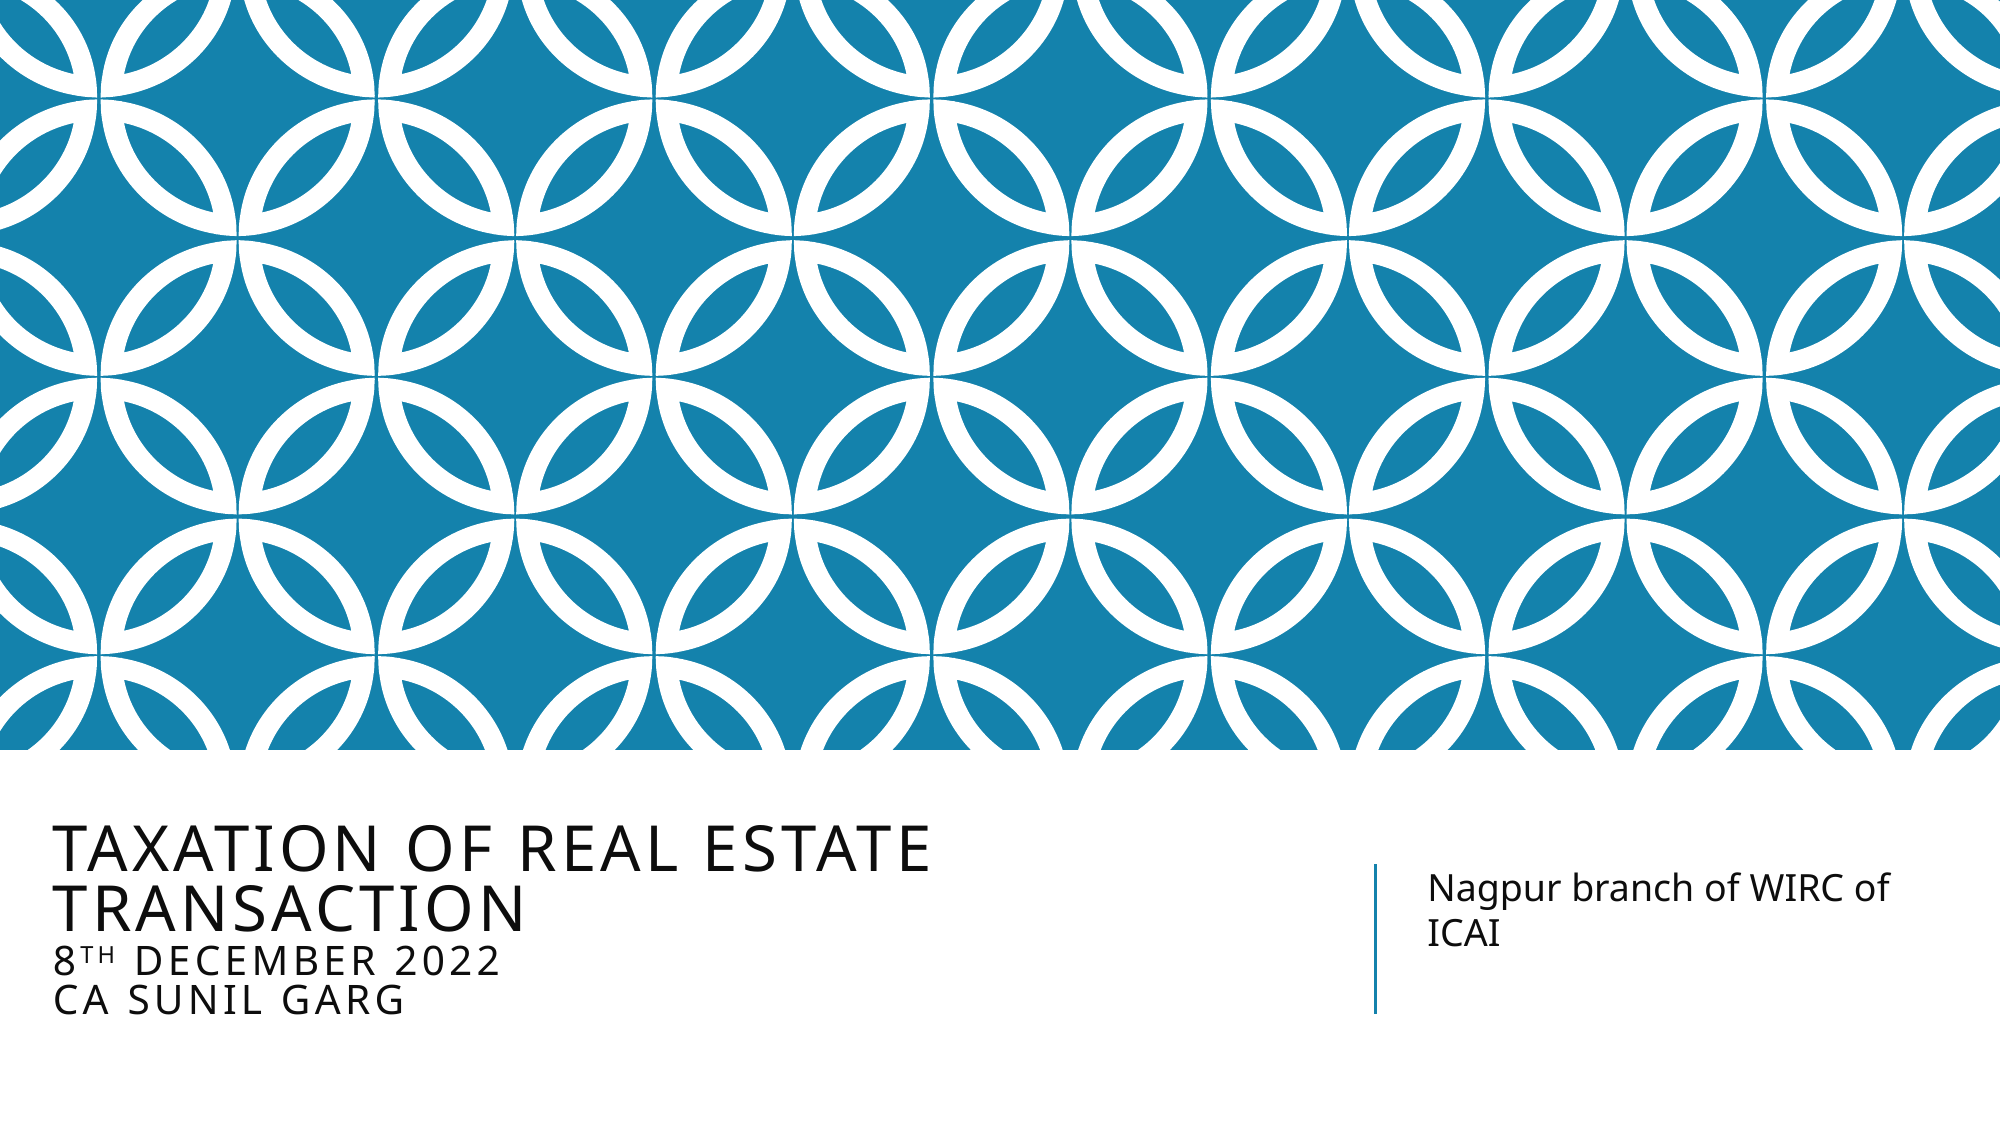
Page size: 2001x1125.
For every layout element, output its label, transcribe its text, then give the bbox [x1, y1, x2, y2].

subtitle Nagpur branch of WIRC of ICAI [1412, 813, 1938, 1054]
title Taxation of real estate transaction 8th December 2022 CA SUNIL GARG [37, 813, 1364, 1070]
